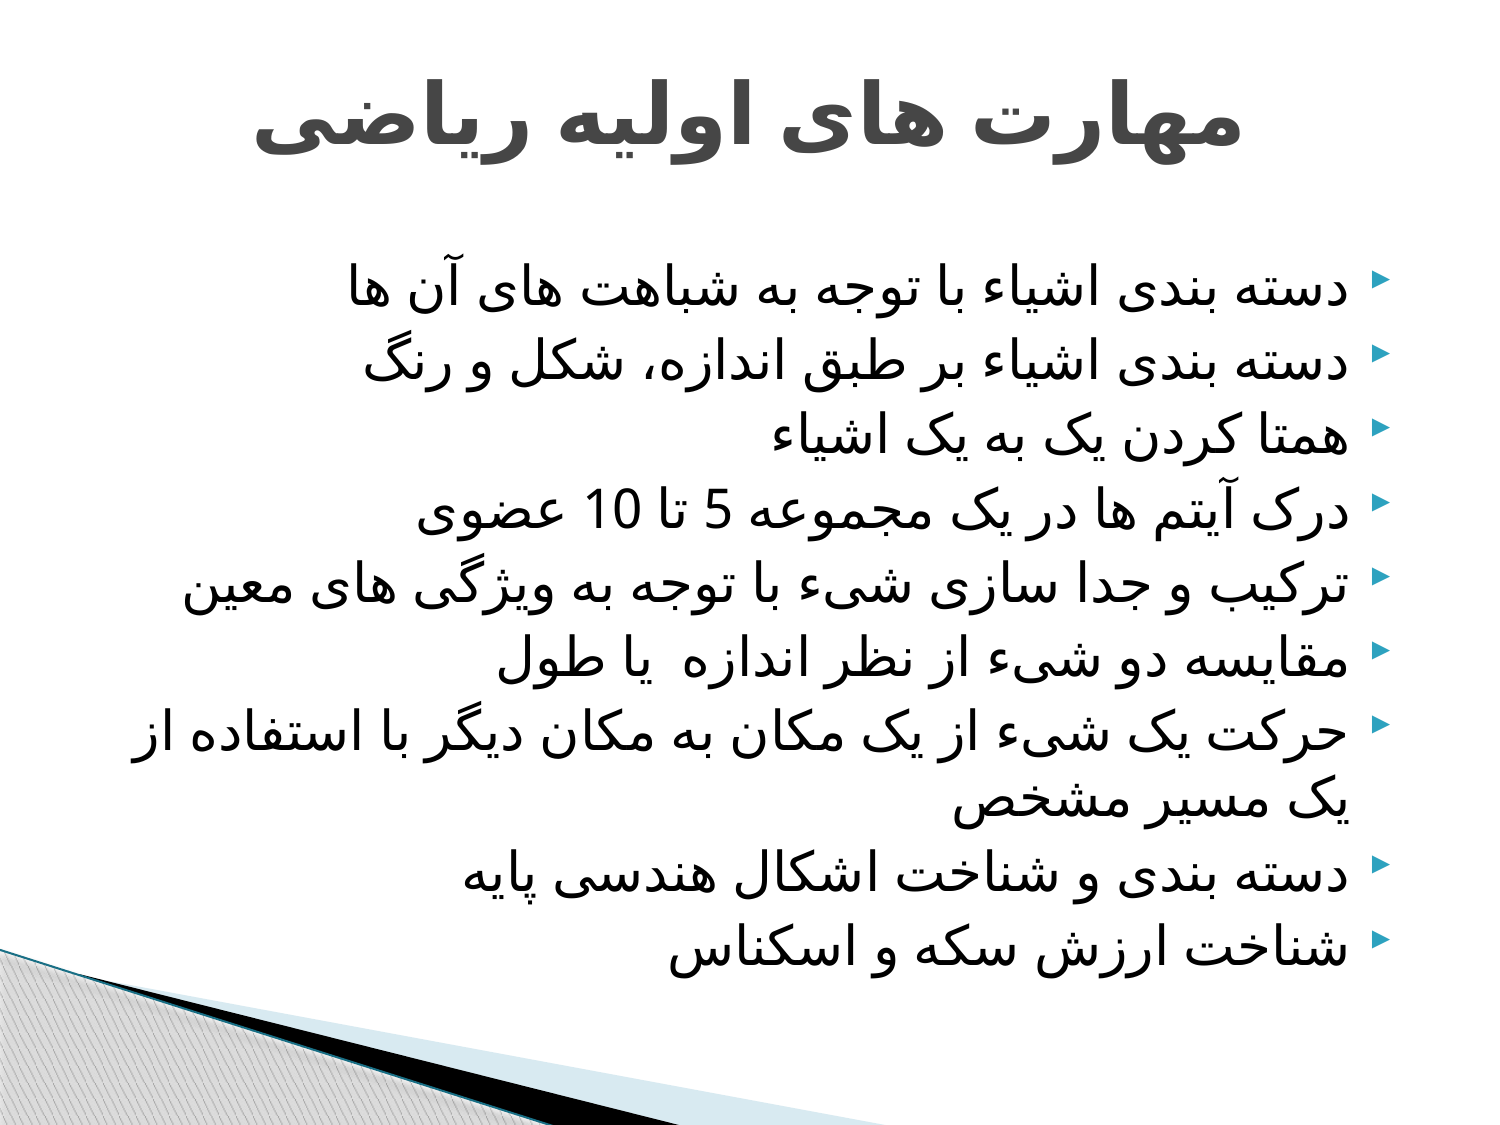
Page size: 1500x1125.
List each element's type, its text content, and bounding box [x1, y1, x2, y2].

list دسته بندی اشیاء با توجه به شباهت های آن ها دسته بندی اشیاء بر طبق اندازه، شکل و رنگ همتا کردن یک به یک اشیاء درک آیتم ها در یک مجموعه 5 تا 10 عضوی ترکیب و جدا سازی شیء با توجه به ویژگی های معین مقایسه دو شیء از نظر اندازه یا طول حرکت یک شیء از یک مکان به مکان دیگر با استفاده از یک مسیر مشخص دسته بندی و شناخت اشکال هندسی پایه شناخت ارزش سکه و اسکناس [75, 243, 1425, 986]
title مهارت های اولیه ریاضی [75, 45, 1425, 176]
